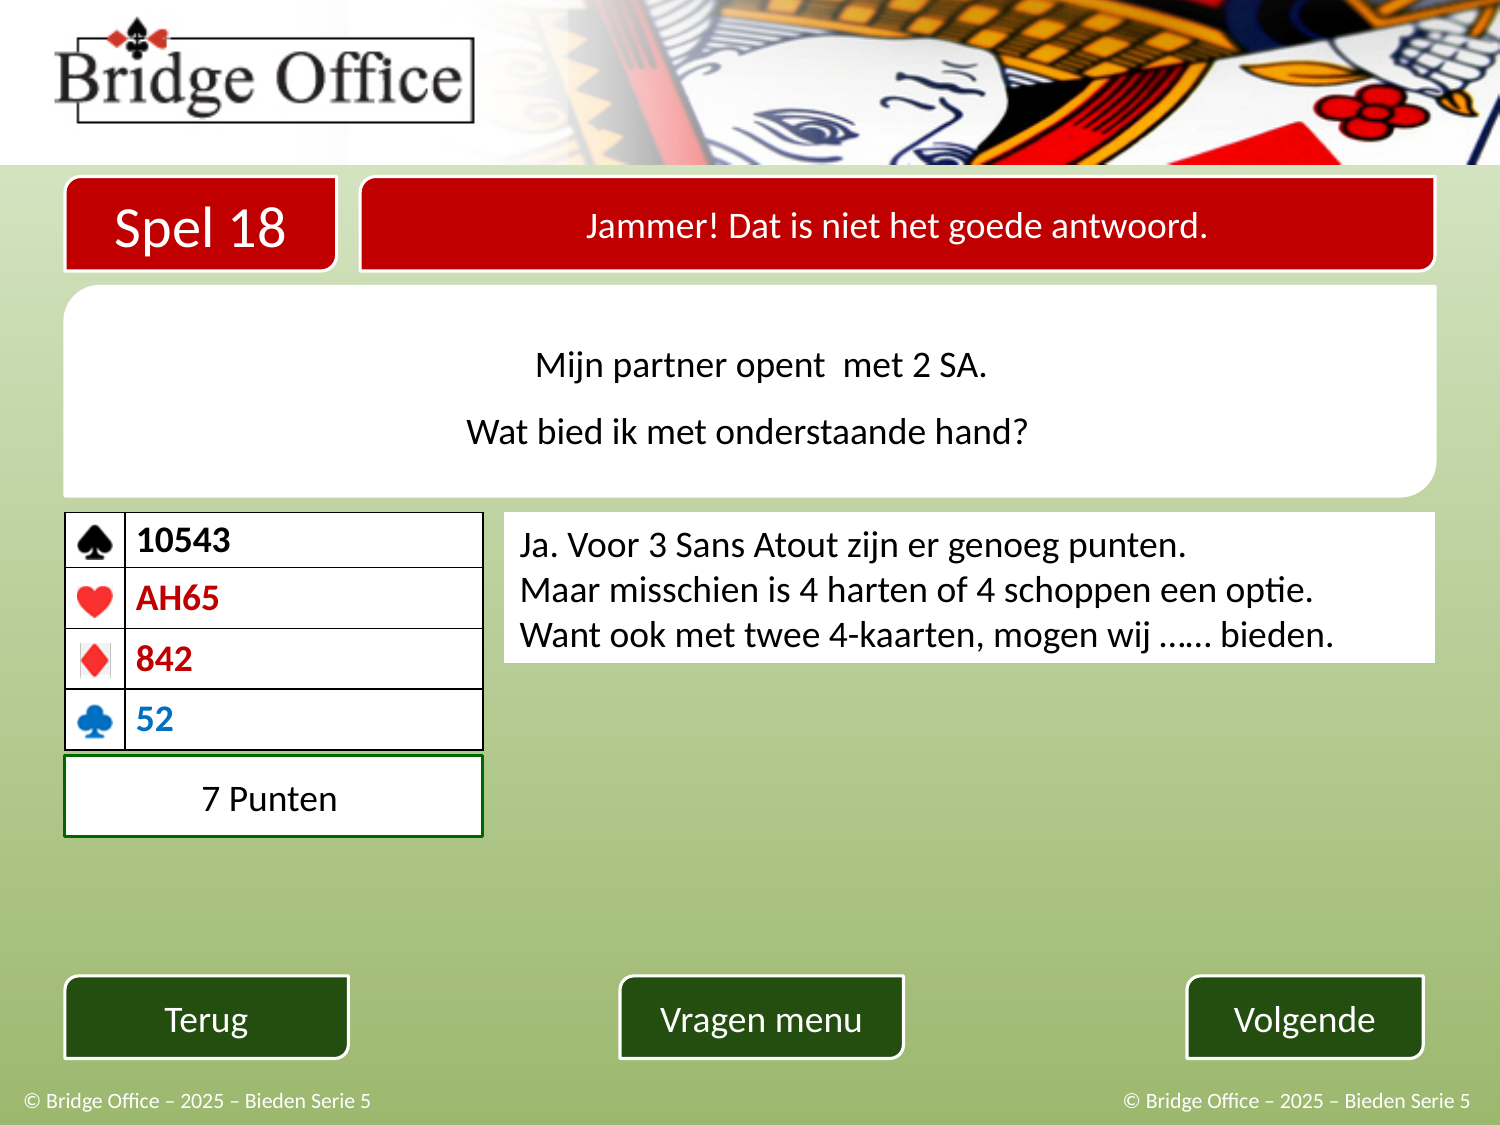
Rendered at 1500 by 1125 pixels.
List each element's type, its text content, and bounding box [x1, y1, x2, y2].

table_header 10543 [126, 513, 482, 567]
text_box Wat bied ik met onderstaande hand? [451, 399, 1072, 460]
text_box [63, 284, 1437, 498]
text_box Vragen menu [618, 974, 906, 1061]
text_box 7 Punten [63, 754, 484, 838]
table_cell AH65 [126, 568, 482, 628]
picture [77, 703, 114, 740]
picture [0, 0, 1500, 166]
picture [77, 585, 114, 618]
text_box Mijn partner opent met 2 SA. [508, 332, 1015, 393]
table_cell [66, 568, 124, 628]
table_cell 52 [126, 690, 482, 749]
picture [77, 643, 114, 679]
text_box Spel 18 [63, 178, 339, 273]
text_box Ja. Voor 3 Sans Atout zijn er genoeg punten. Maar misschien is 4 harten of 4 schoppen een optie. Want ook met twee 4-kaarten, mogen wij …… bieden. [504, 512, 1435, 663]
picture [77, 524, 114, 561]
text_box © Bridge Office – 2025 – Bieden Serie 5 [8, 1079, 393, 1121]
text_box Volgende [1185, 974, 1425, 1061]
text_box Jammer! Dat is niet het goede antwoord. [358, 178, 1437, 273]
text_box © Bridge Office – 2025 – Bieden Serie 5 [1107, 1079, 1500, 1121]
table_cell [66, 690, 124, 749]
table_cell [66, 629, 124, 688]
table_cell 842 [126, 629, 482, 688]
text_box Terug [63, 974, 350, 1061]
table_header [66, 513, 124, 567]
